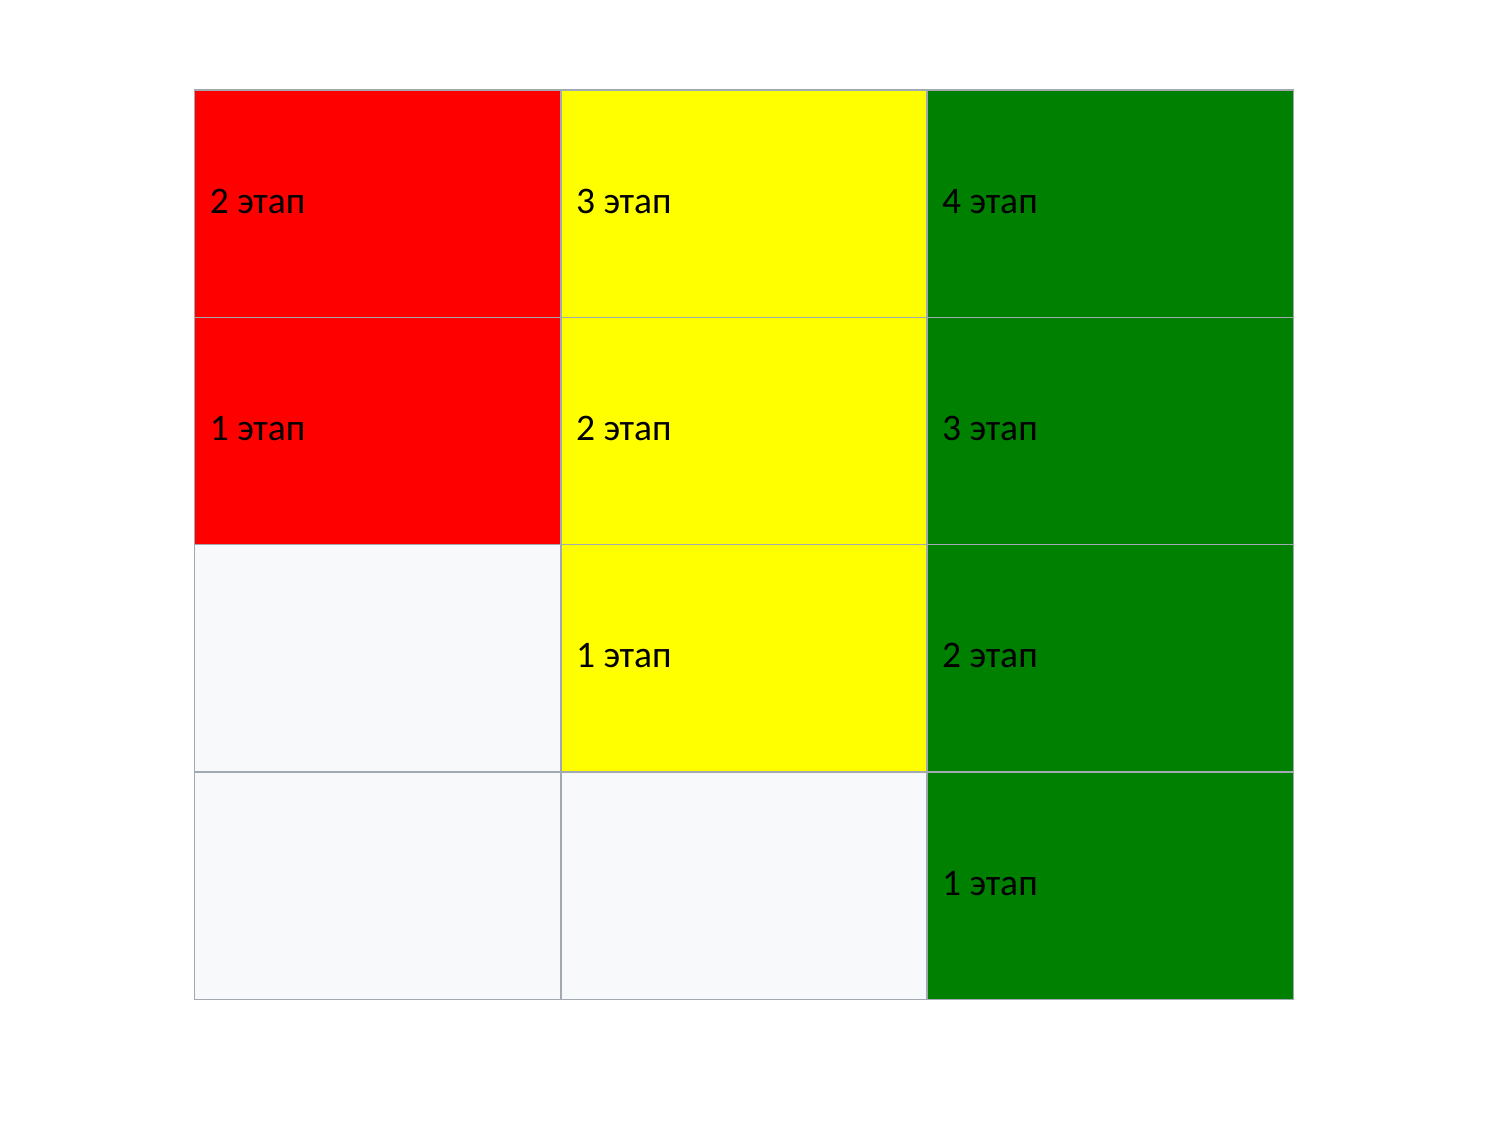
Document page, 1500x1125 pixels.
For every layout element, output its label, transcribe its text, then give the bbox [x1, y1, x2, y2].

table_cell 1 этап [928, 773, 1293, 999]
table_cell 1 этап [195, 318, 560, 544]
table_cell [195, 773, 560, 999]
table_cell 3 этап [928, 318, 1293, 544]
table_cell [562, 773, 926, 999]
table_header 3 этап [562, 91, 926, 317]
table_cell 1 этап [562, 545, 926, 771]
table_cell 2 этап [928, 545, 1293, 771]
table_header 2 этап [195, 91, 560, 317]
table_cell [195, 545, 560, 771]
table_header 4 этап [928, 91, 1293, 317]
table_cell 2 этап [562, 318, 926, 544]
